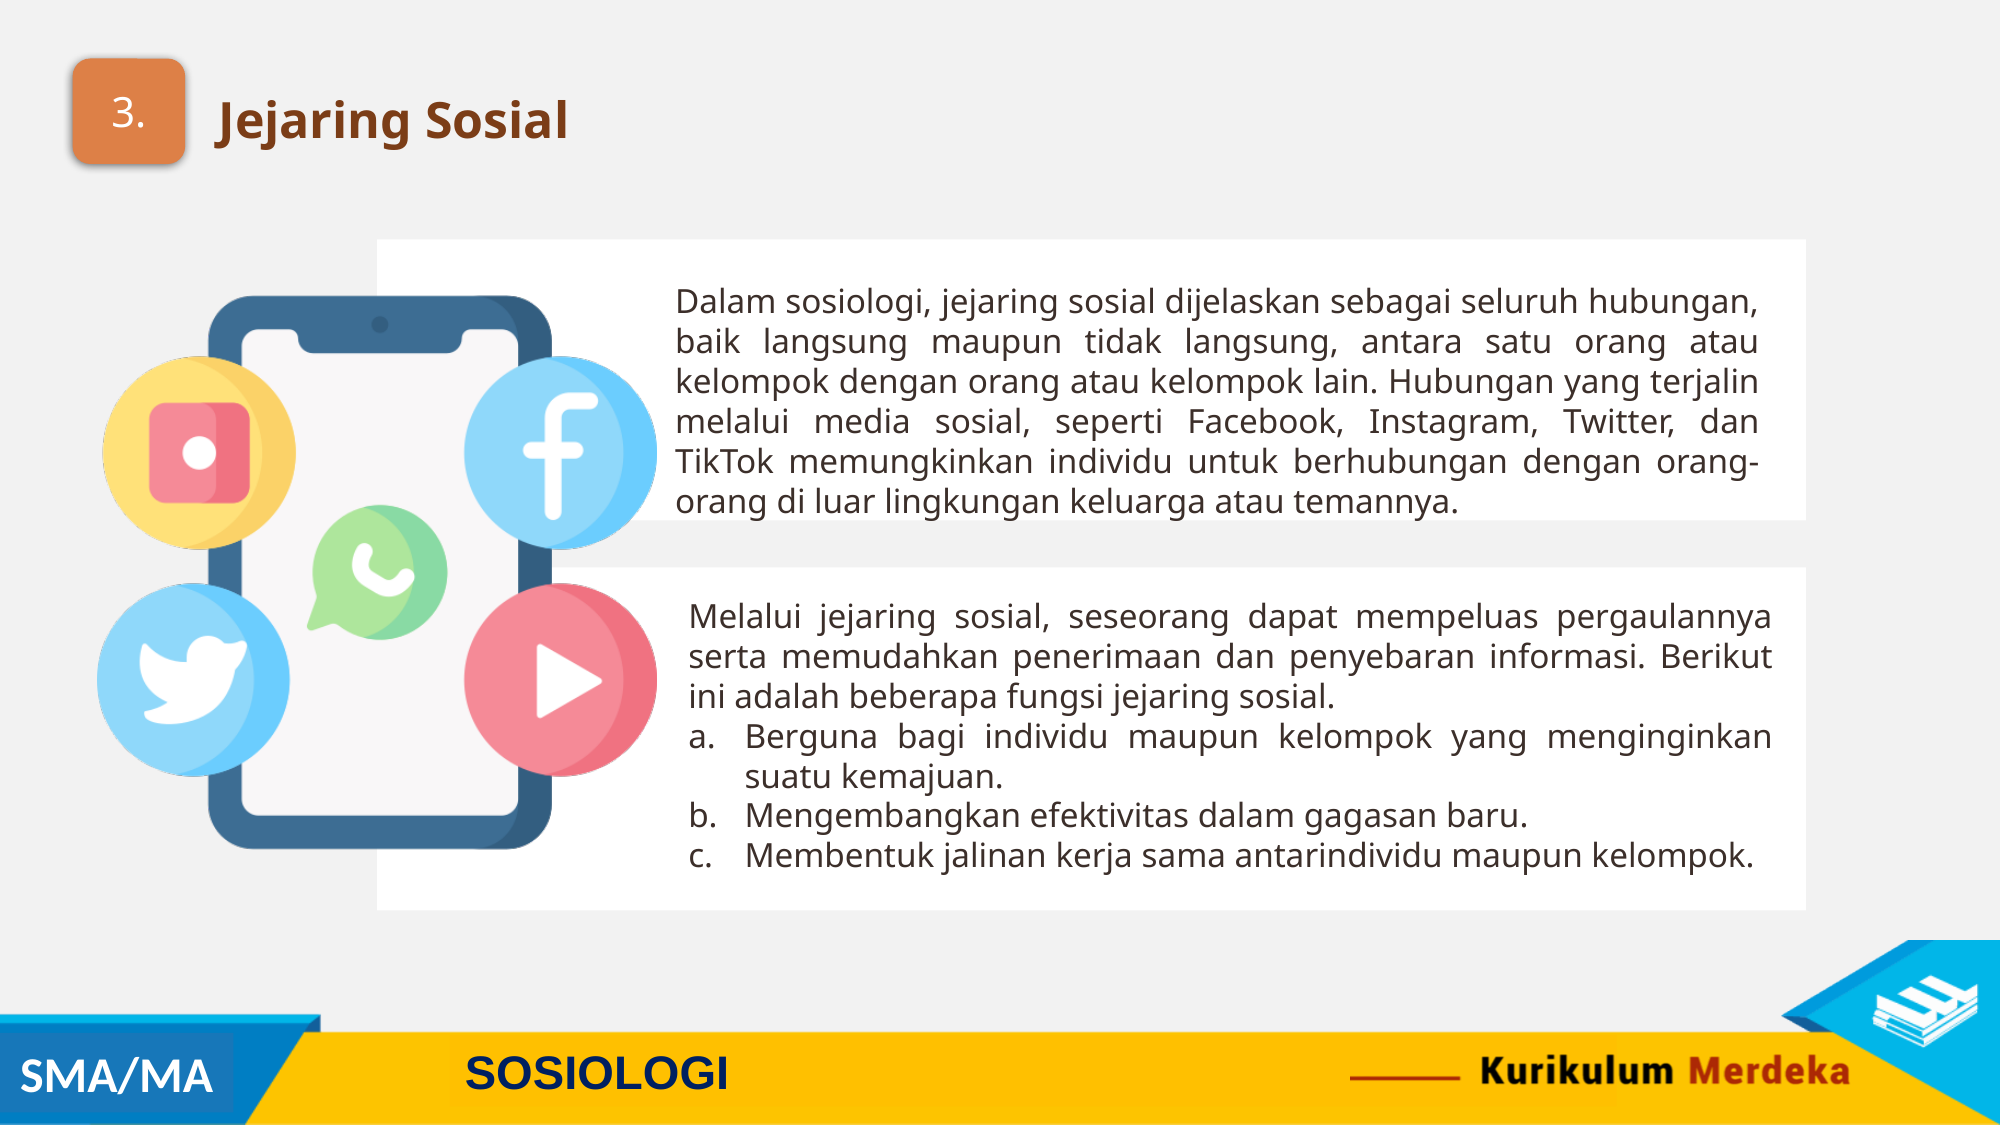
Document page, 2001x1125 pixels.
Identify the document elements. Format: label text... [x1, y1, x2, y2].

picture [97, 293, 657, 852]
text_box Jejaring Sosial [203, 80, 971, 156]
text_box 3. [72, 58, 186, 164]
text_box Dalam sosiologi, jejaring sosial dijelaskan sebagai seluruh hubungan, baik langsung maupun tidak langsung, antara satu orang atau kelompok dengan orang atau kelompok lain. Hubungan yang terjalin melalui media sosial, seperti Facebook, Instagram, Twitter, dan TikTok memungkinkan individu untuk berhubungan dengan orang-orang di luar lingkungan keluarga atau temannya. [660, 272, 1776, 528]
text_box [376, 566, 1807, 911]
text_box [0, 940, 2000, 1125]
text_box [376, 238, 1807, 521]
text_box Melalui jejaring sosial, seseorang dapat mempeluas pergaulannya serta memudahkan penerimaan dan penyebaran informasi. Berikut ini adalah beberapa fungsi jejaring sosial. Berguna bagi individu maupun kelompok yang menginginkan suatu kemajuan. Mengembangkan efektivitas dalam gagasan baru. Membentuk jalinan kerja sama antarindividu maupun kelompok. [673, 587, 1789, 882]
